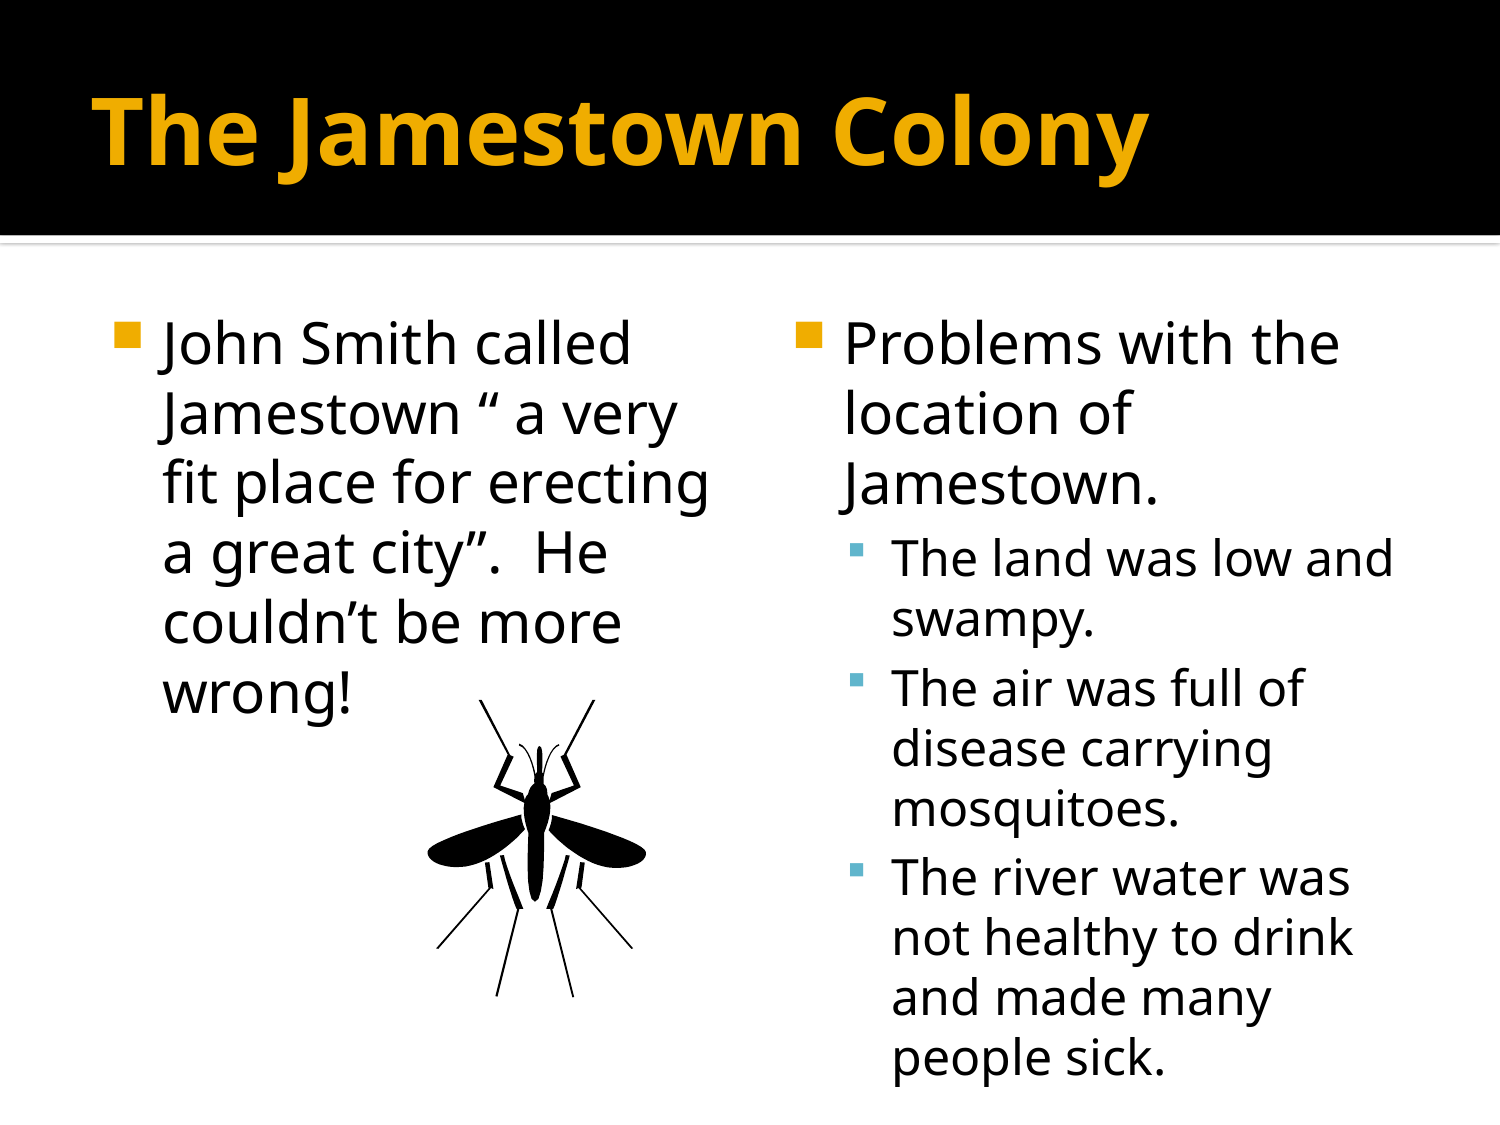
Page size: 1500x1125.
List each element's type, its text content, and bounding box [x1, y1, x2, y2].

picture [424, 699, 649, 998]
list John Smith called Jamestown “ a very fit place for erecting a great city”. He couldn’t be more wrong! [75, 291, 738, 1050]
title The Jamestown Colony [75, 24, 1425, 231]
list Problems with the location of Jamestown. The land was low and swampy. The air was full of disease carrying mosquitoes. The river water was not healthy to drink and made many people sick. [762, 291, 1425, 1050]
